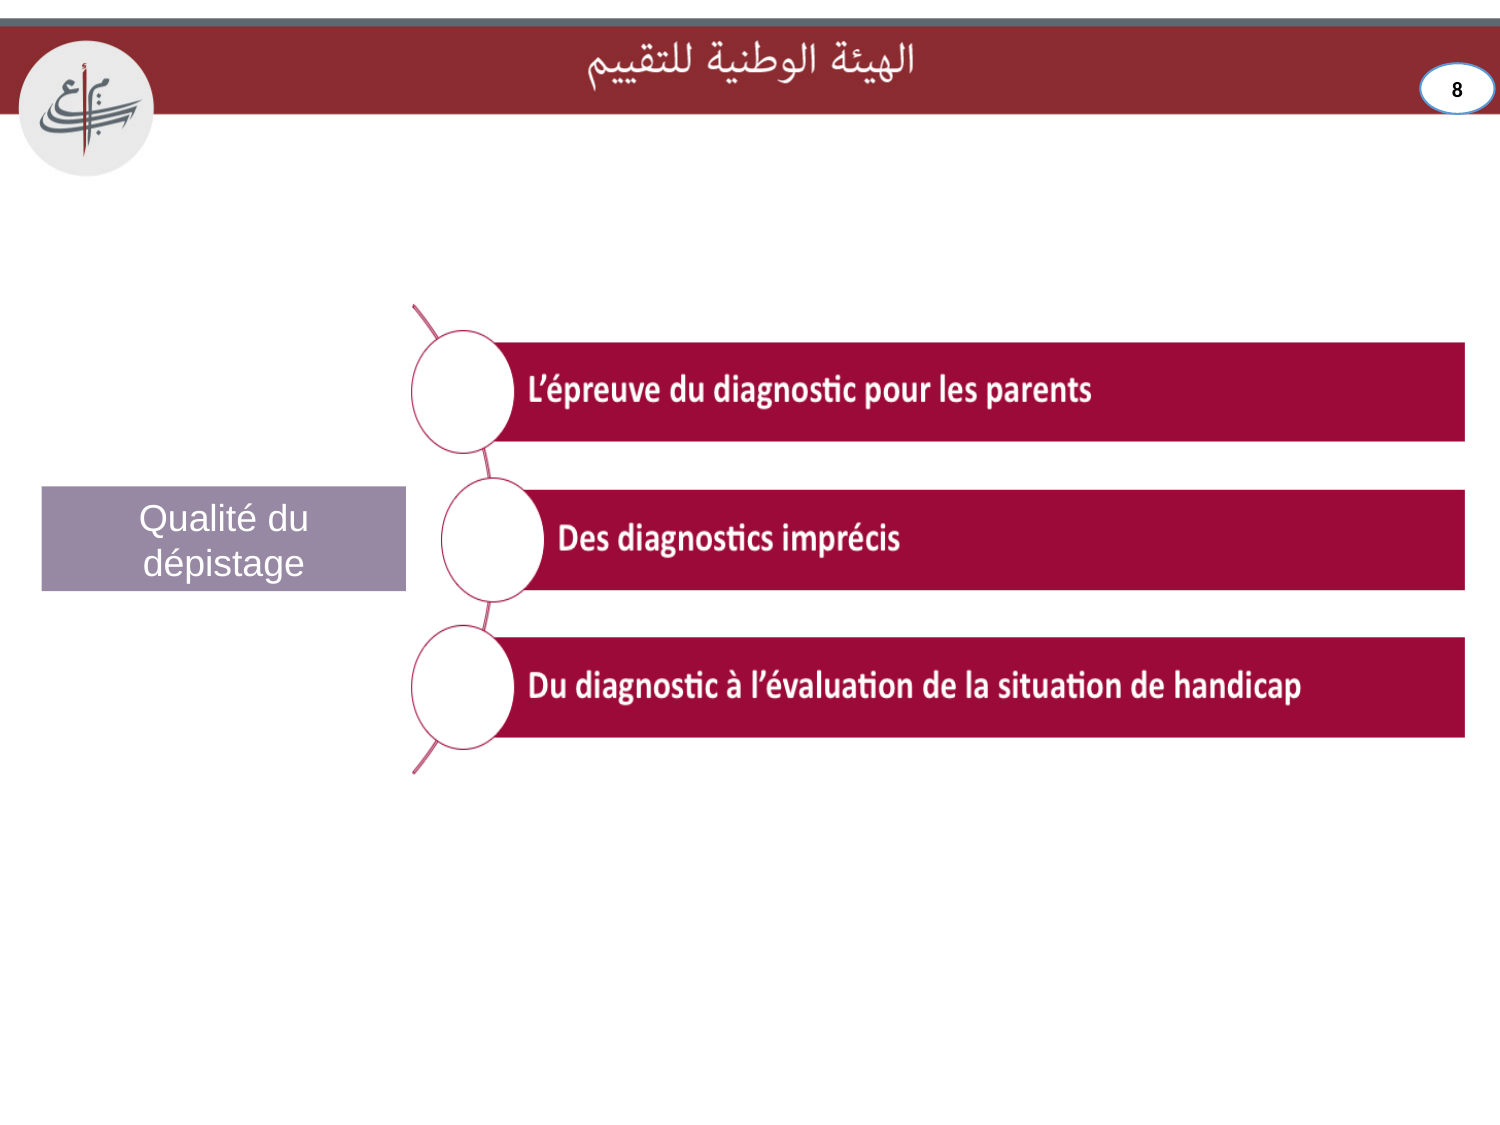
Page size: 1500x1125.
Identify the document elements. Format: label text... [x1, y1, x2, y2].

text_box 8 [1419, 62, 1496, 115]
picture [0, 0, 1500, 1125]
text_box Qualité du dépistage [41, 486, 406, 592]
